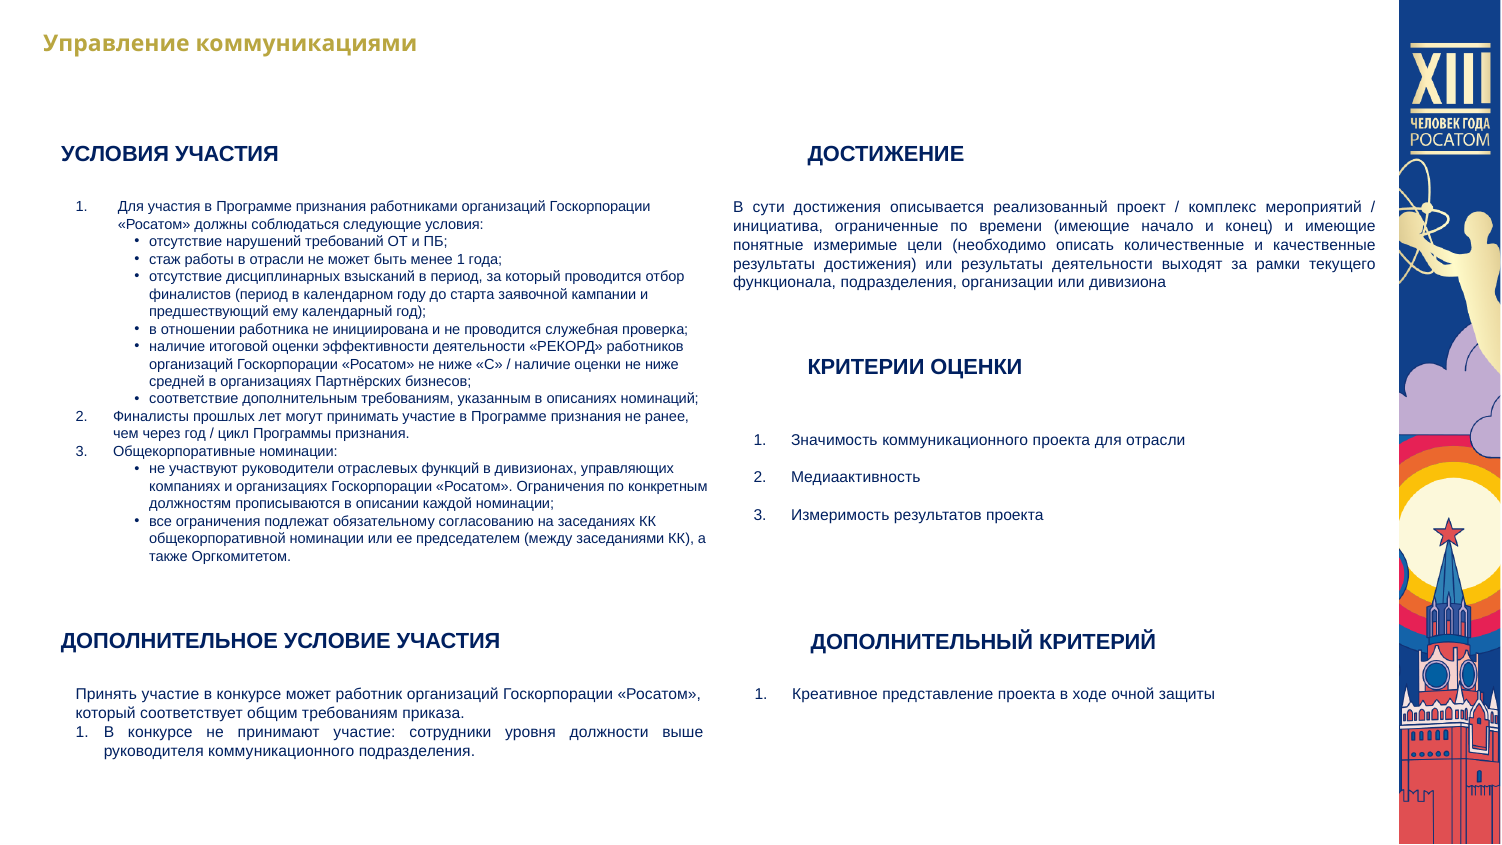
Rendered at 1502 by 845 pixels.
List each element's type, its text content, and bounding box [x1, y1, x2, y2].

text_box КРИТЕРИИ ОЦЕНКИ [807, 339, 1158, 381]
text_box ДОСТИЖЕНИЕ [807, 126, 1158, 168]
text_box Управление коммуникациями [28, 21, 1401, 64]
text_box УСЛОВИЯ УЧАСТИЯ [60, 126, 411, 169]
text_box ДОПОЛНИТЕЛЬНОЕ УСЛОВИЕ УЧАСТИЯ [60, 613, 652, 656]
text_box Значимость коммуникационного проекта для отрасли Медиаактивность Измеримость результатов проекта [738, 422, 1390, 531]
text_box Креативное представление проекта в ходе очной защиты [739, 676, 1391, 748]
text_box Для участия в Программе признания работниками организаций Госкорпорации «Росатом» должны соблюдаться следующие условия: отсутствие нарушений требований ОТ и ПБ; стаж работы в отрасли не может быть менее 1 года; отсутствие дисциплинарных взысканий в период, за который проводится отбор финалистов (период в календарном году до старта заявочной кампании и предшествующий ему календарный год); в отношении работника не инициирована и не проводится служебная проверка; наличие итоговой оценки эффективности деятельности «РЕКОРД» работников организаций Госкорпорации «Росатом» не ниже «С» / наличие оценки не ниже средней в организациях Партнёрских бизнесов; соответствие дополнительным требованиям, указанным в описаниях номинаций; Финалисты прошлых лет могут принимать участие в Программе признания не ранее, чем через год / цикл Программы признания. Общекорпоративные номинации: не участвуют руководители отраслевых функций в дивизионах, управляющих компаниях и организациях Госкорпорации «Росатом». Ограничения по конкретным должностям прописываются в описании каждой номинации; все ограничения подлежат обязательному согласованию на заседаниях КК общекорпоративной номинации или ее председателем (между заседаниями КК), а также Оргкомитетом. [60, 189, 727, 572]
text_box ДОПОЛНИТЕЛЬНЫЙ КРИТЕРИЙ [810, 614, 1303, 673]
picture [0, 0, 1501, 844]
text_box В сути достижения описывается реализованный проект / комплекс мероприятий / инициатива, ограниченные по времени (имеющие начало и конец) и имеющие понятные измеримые цели (необходимо описать количественные и качественные результаты достижения) или результаты деятельности выходят за рамки текущего функционала, подразделения, организации или дивизиона [718, 189, 1391, 299]
text_box Принять участие в конкурсе может работник организаций Госкорпорации «Росатом», который соответствует общим требованиям приказа. В конкурсе не принимают участие: сотрудники уровня должности выше руководителя коммуникационного подразделения. [60, 676, 719, 767]
